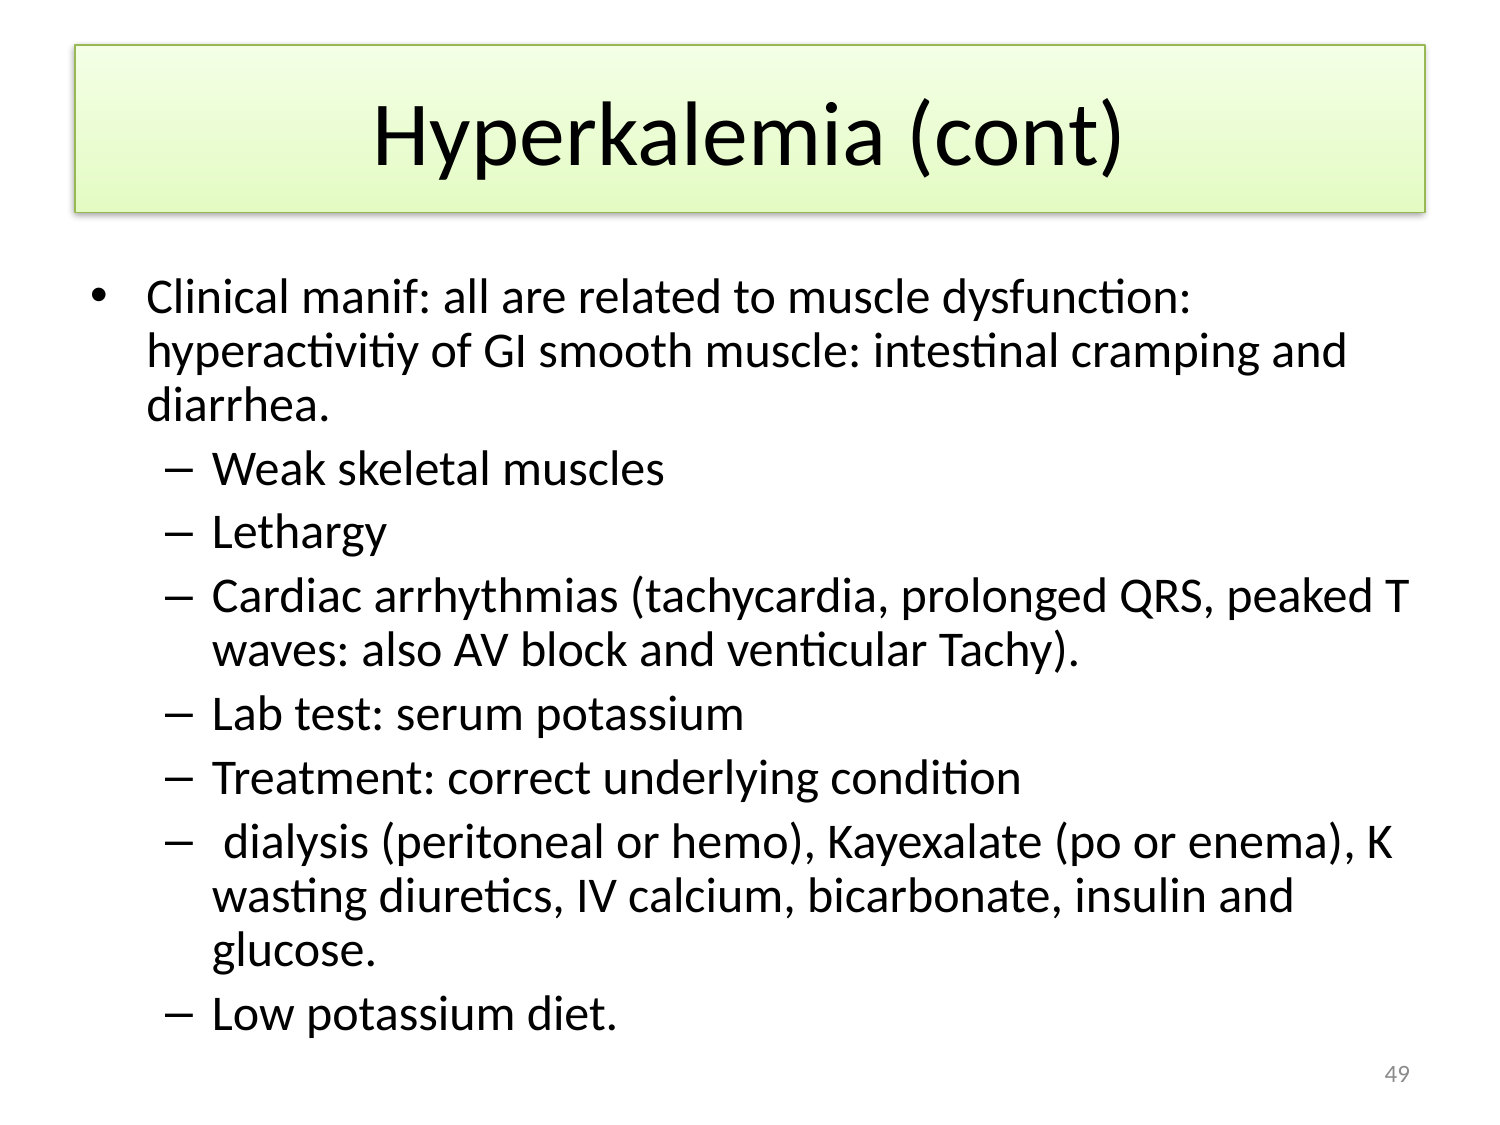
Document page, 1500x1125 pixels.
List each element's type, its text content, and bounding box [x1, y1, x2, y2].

slide_number 49 [1074, 1042, 1425, 1103]
list Clinical manif: all are related to muscle dysfunction: hyperactivitiy of GI smooth muscle: intestinal cramping and diarrhea. Weak skeletal muscles Lethargy Cardiac arrhythmias (tachycardia, prolonged QRS, peaked T waves: also AV block and venticular Tachy). Lab test: serum potassium Treatment: correct underlying condition dialysis (peritoneal or hemo), Kayexalate (po or enema), K wasting diuretics, IV calcium, bicarbonate, insulin and glucose. Low potassium diet. [75, 262, 1425, 1005]
title Hyperkalemia (cont) [74, 44, 1426, 213]
